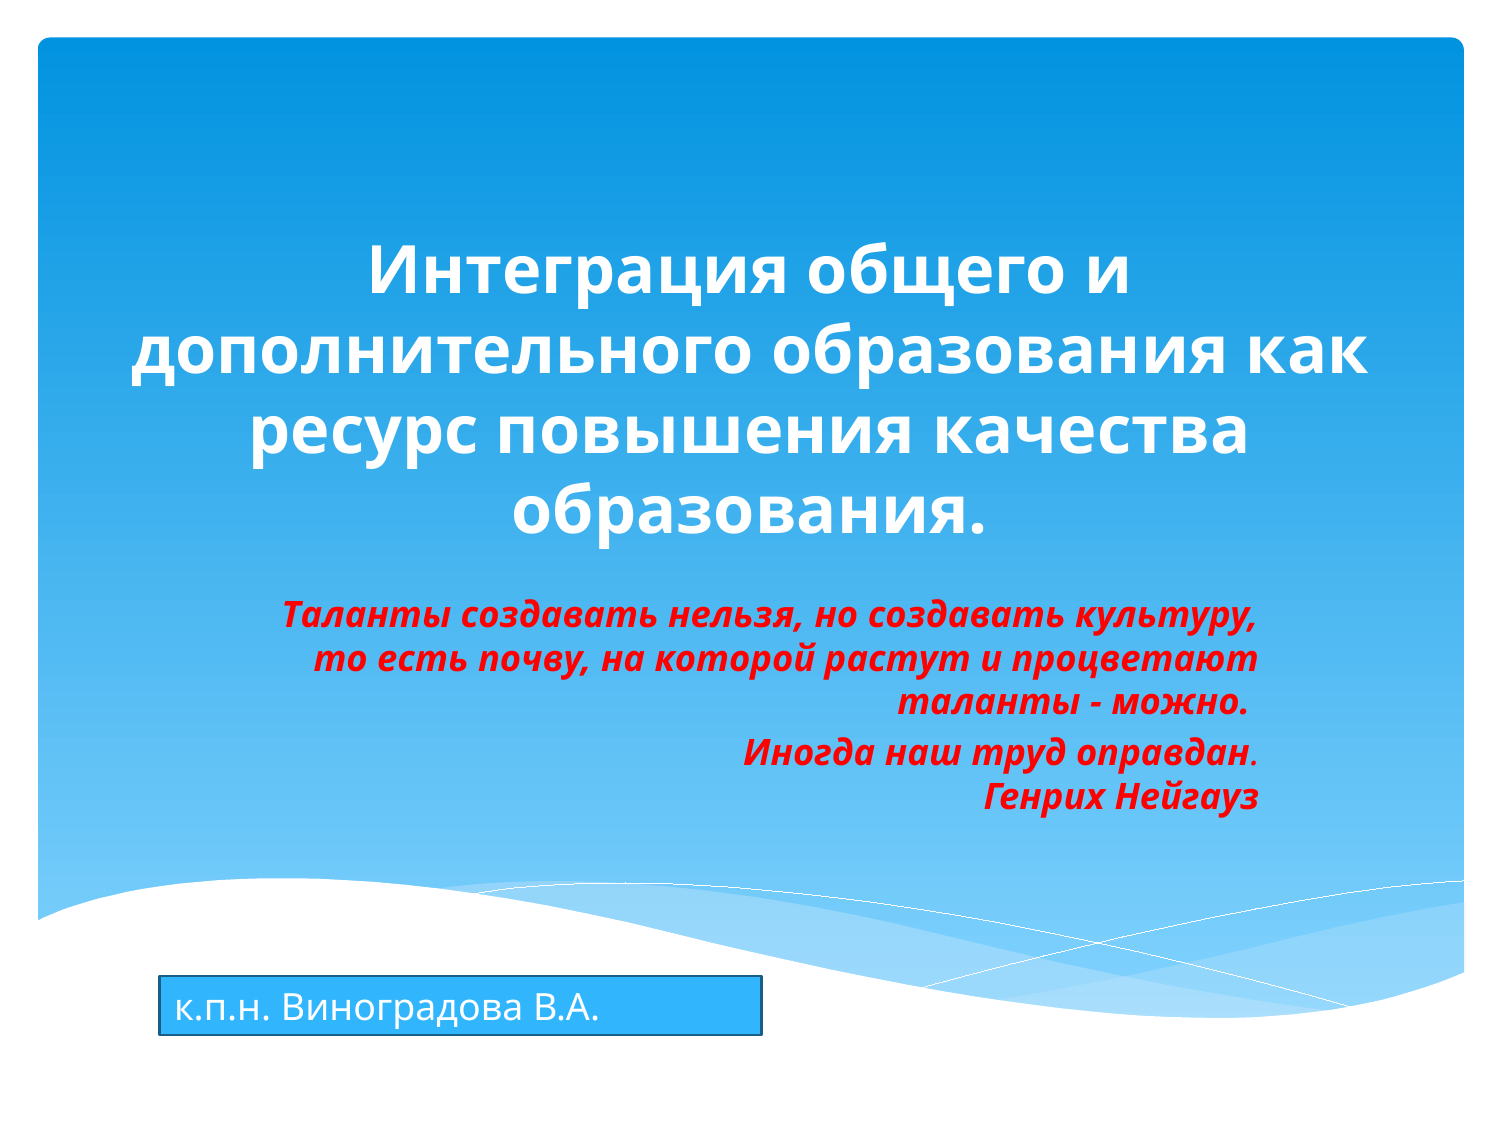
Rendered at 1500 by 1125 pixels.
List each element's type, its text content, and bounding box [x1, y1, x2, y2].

text_box к.п.н. Виноградова В.А. [158, 975, 763, 1036]
title Интеграция общего и дополнительного образования как ресурс повышения качества образования. [112, 262, 1388, 555]
subtitle Таланты создавать нельзя, но создавать культуру, то есть почву, на которой растут и процветают таланты - можно. Иногда наш труд оправдан. Генрих Нейгауз [225, 583, 1275, 825]
